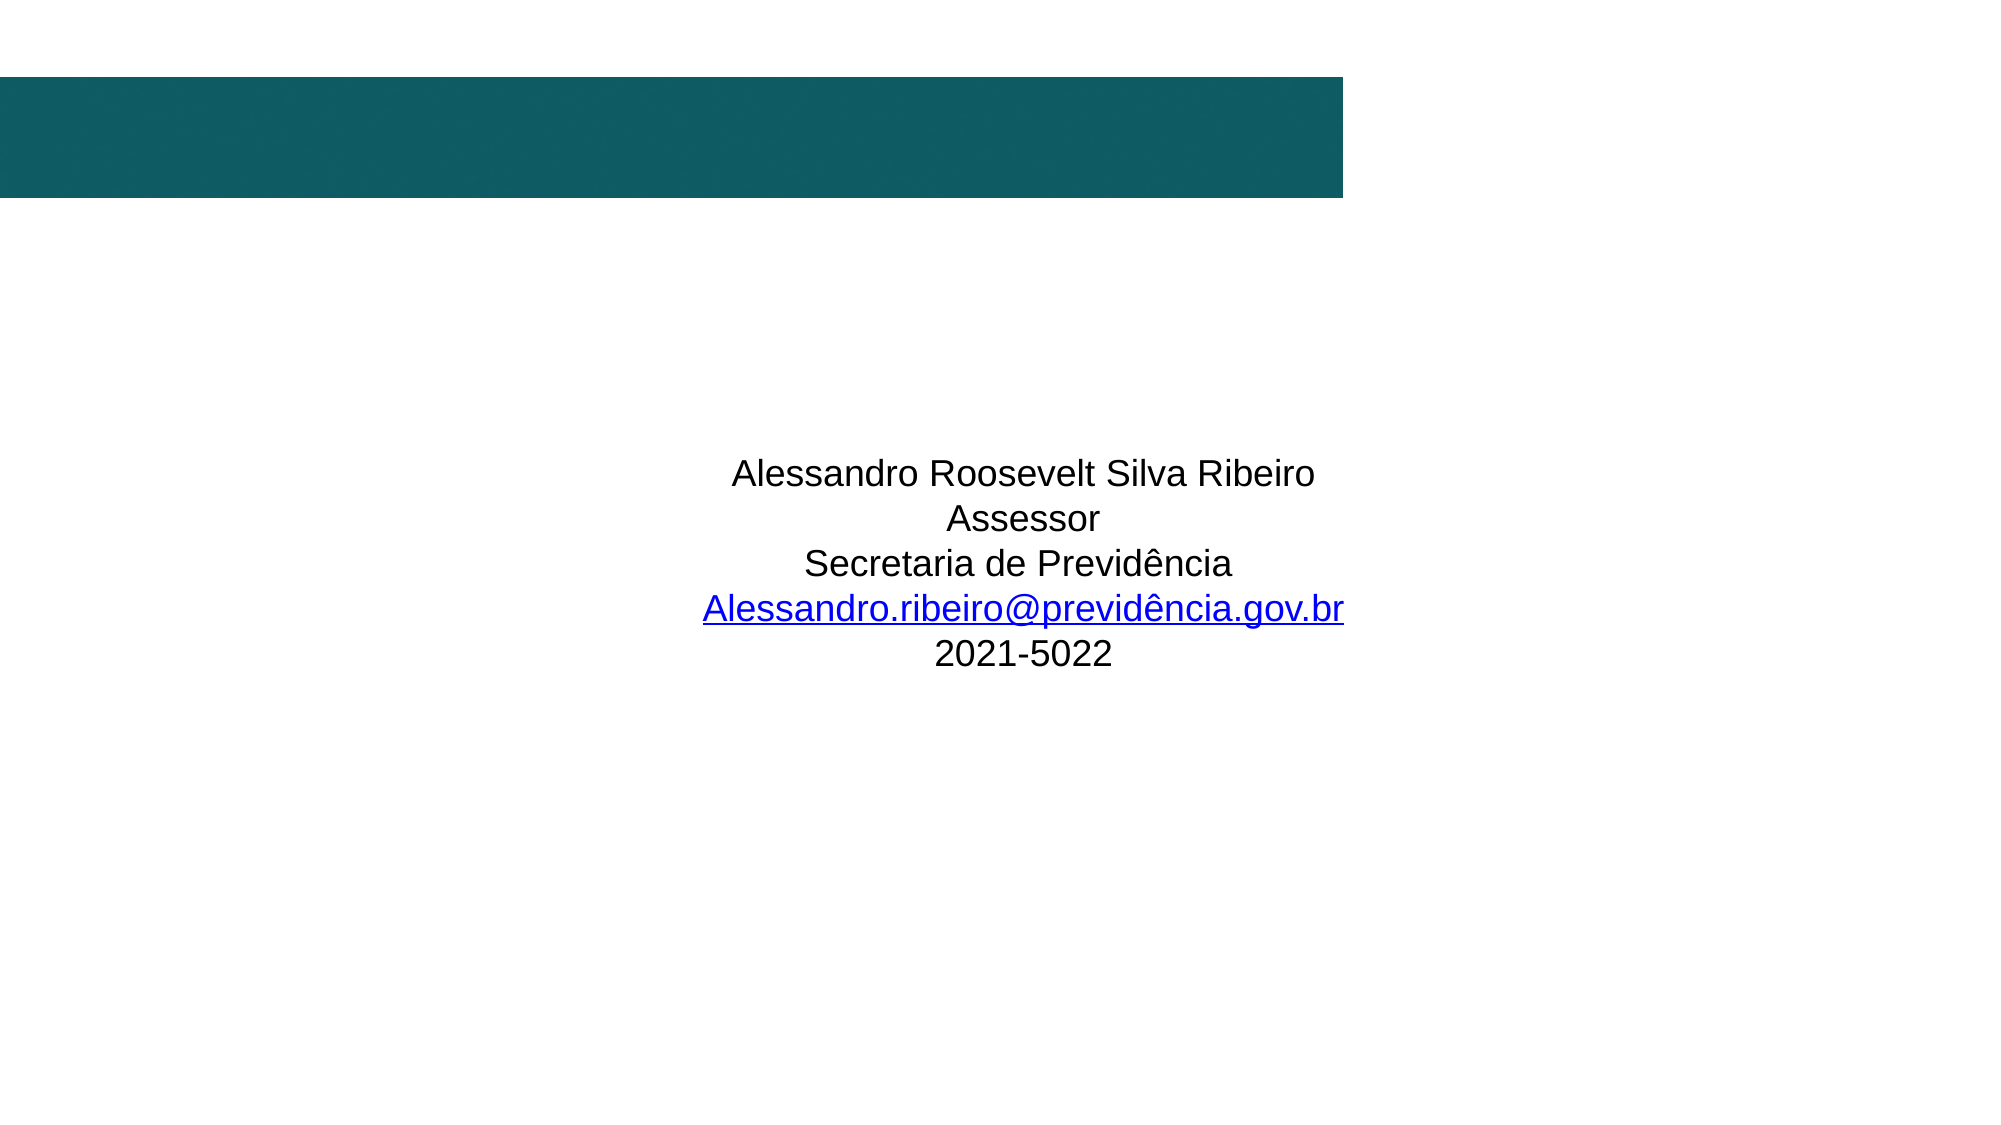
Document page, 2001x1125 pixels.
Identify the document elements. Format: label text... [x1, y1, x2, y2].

text_box Alessandro Roosevelt Silva Ribeiro Assessor Secretaria de Previdência Alessandro.ribeiro@previdência.gov.br 2021-5022 [373, 441, 1674, 681]
picture [0, 77, 1343, 198]
